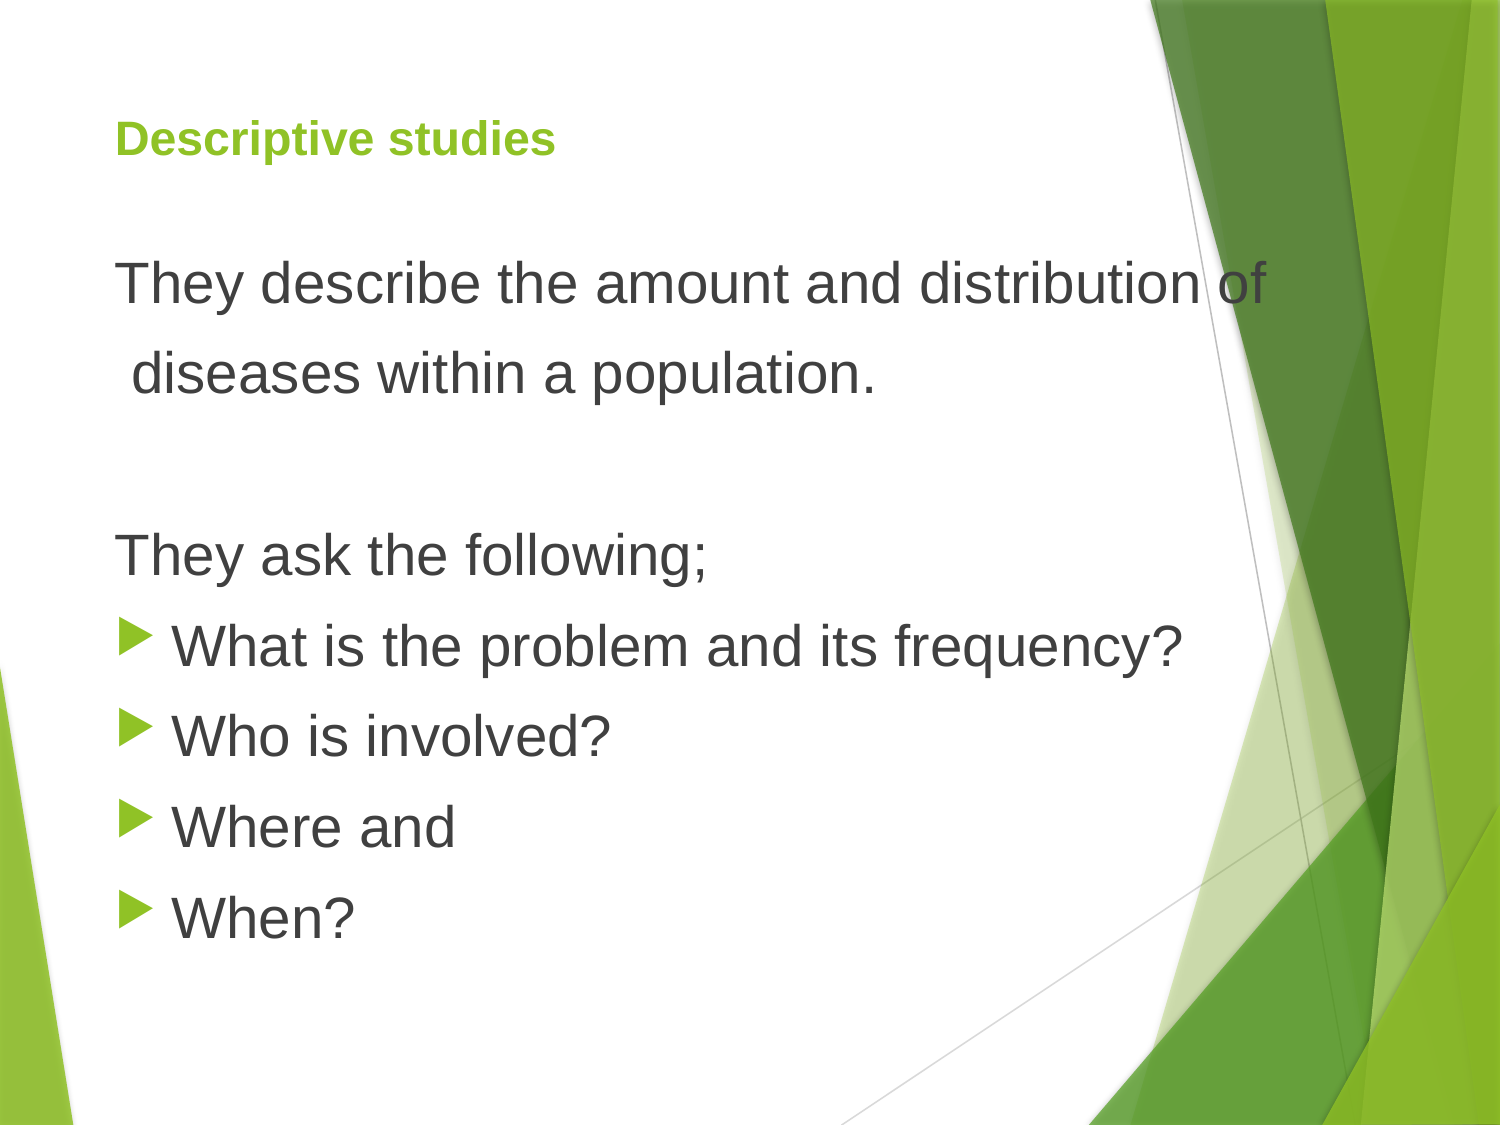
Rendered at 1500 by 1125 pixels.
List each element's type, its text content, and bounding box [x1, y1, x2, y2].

list They describe the amount and distribution of diseases within a population. They ask the following; What is the problem and its frequency? Who is involved? Where and When? [99, 237, 1400, 992]
title Descriptive studies [99, 99, 1413, 225]
